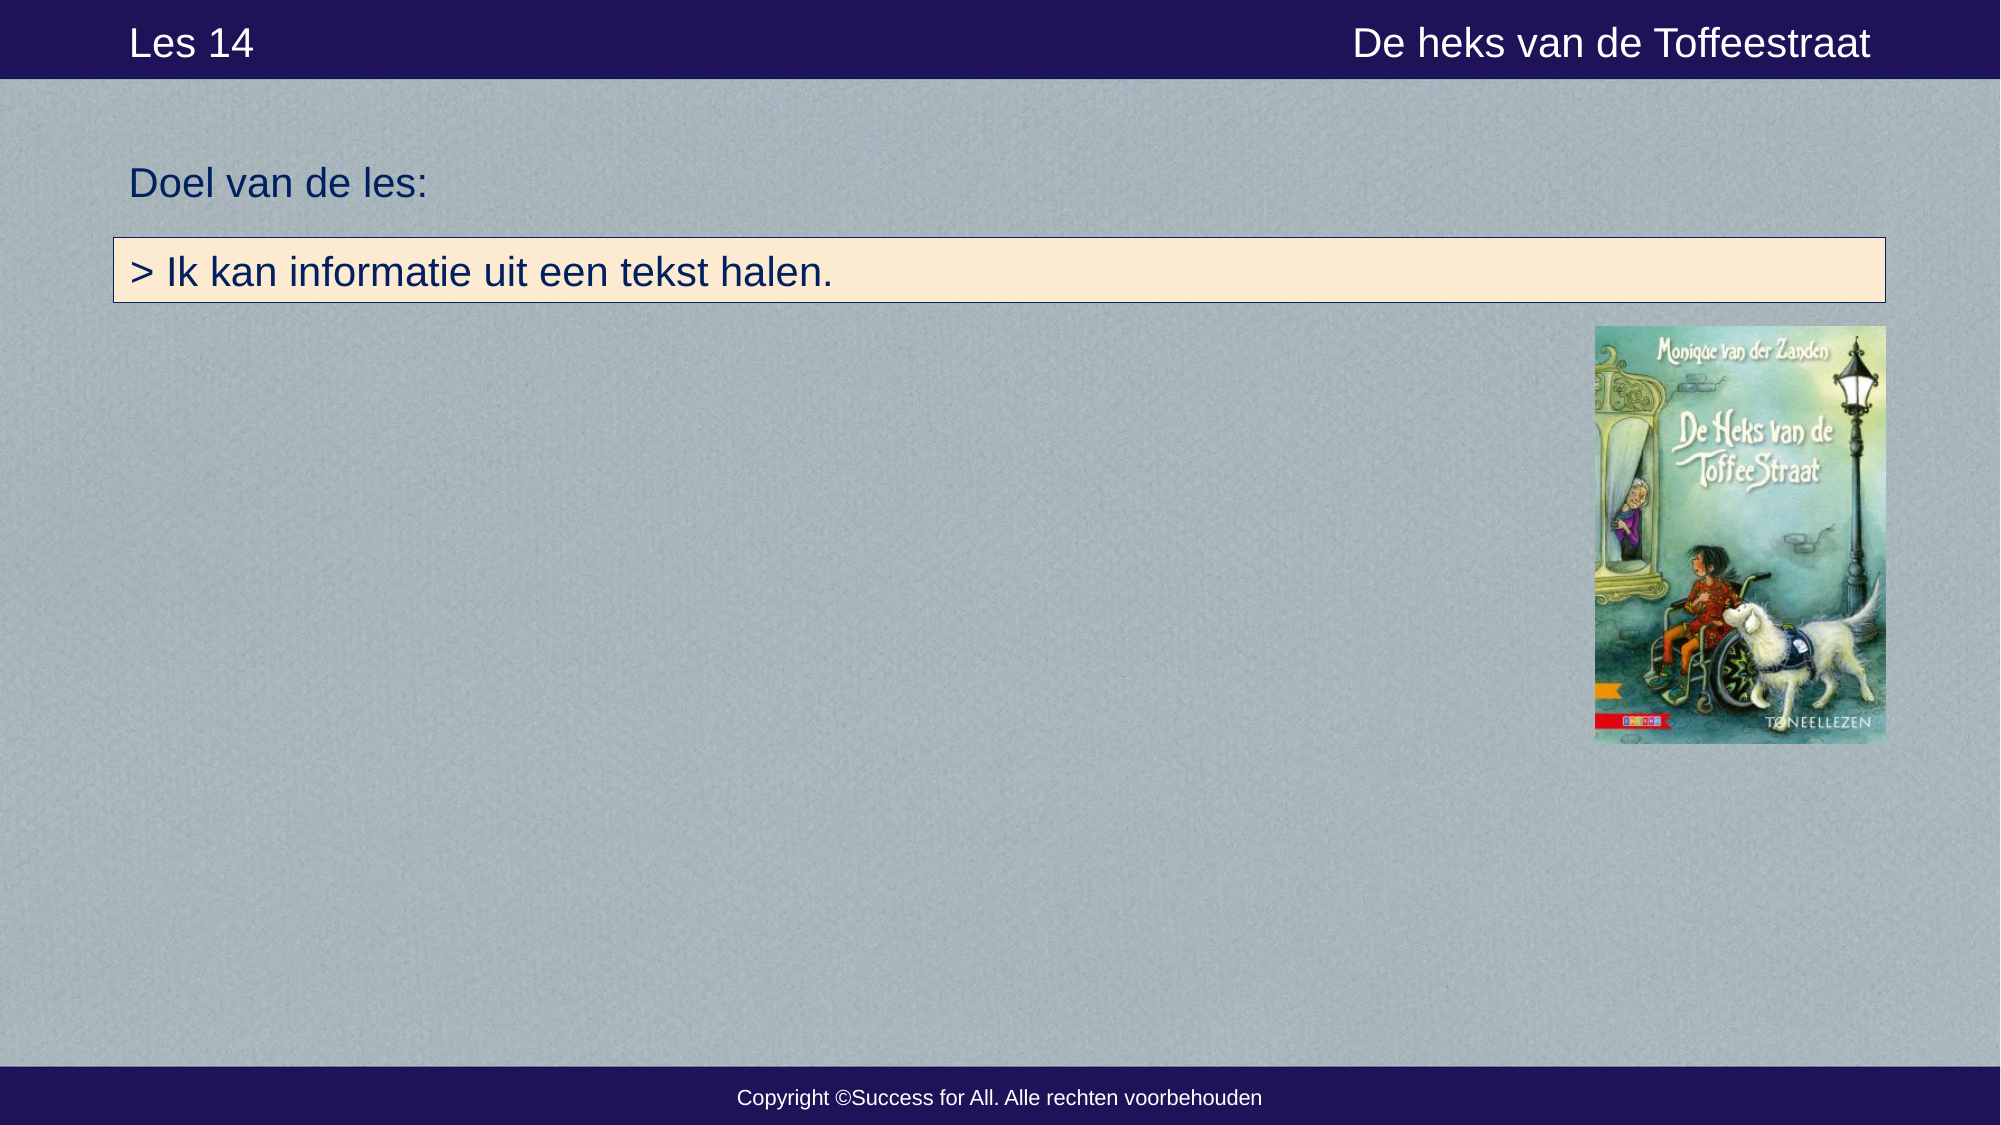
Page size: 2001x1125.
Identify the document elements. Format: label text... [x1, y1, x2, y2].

picture [0, 0, 2001, 1125]
text_box De heks van de Toffeestraat [999, 8, 1886, 73]
text_box > Ik kan informatie uit een tekst halen. [113, 237, 1886, 303]
text_box Les 14 [114, 8, 354, 73]
text_box Doel van de les: [113, 148, 1635, 214]
text_box Copyright ©Success for All. Alle rechten voorbehouden [0, 1076, 2000, 1125]
